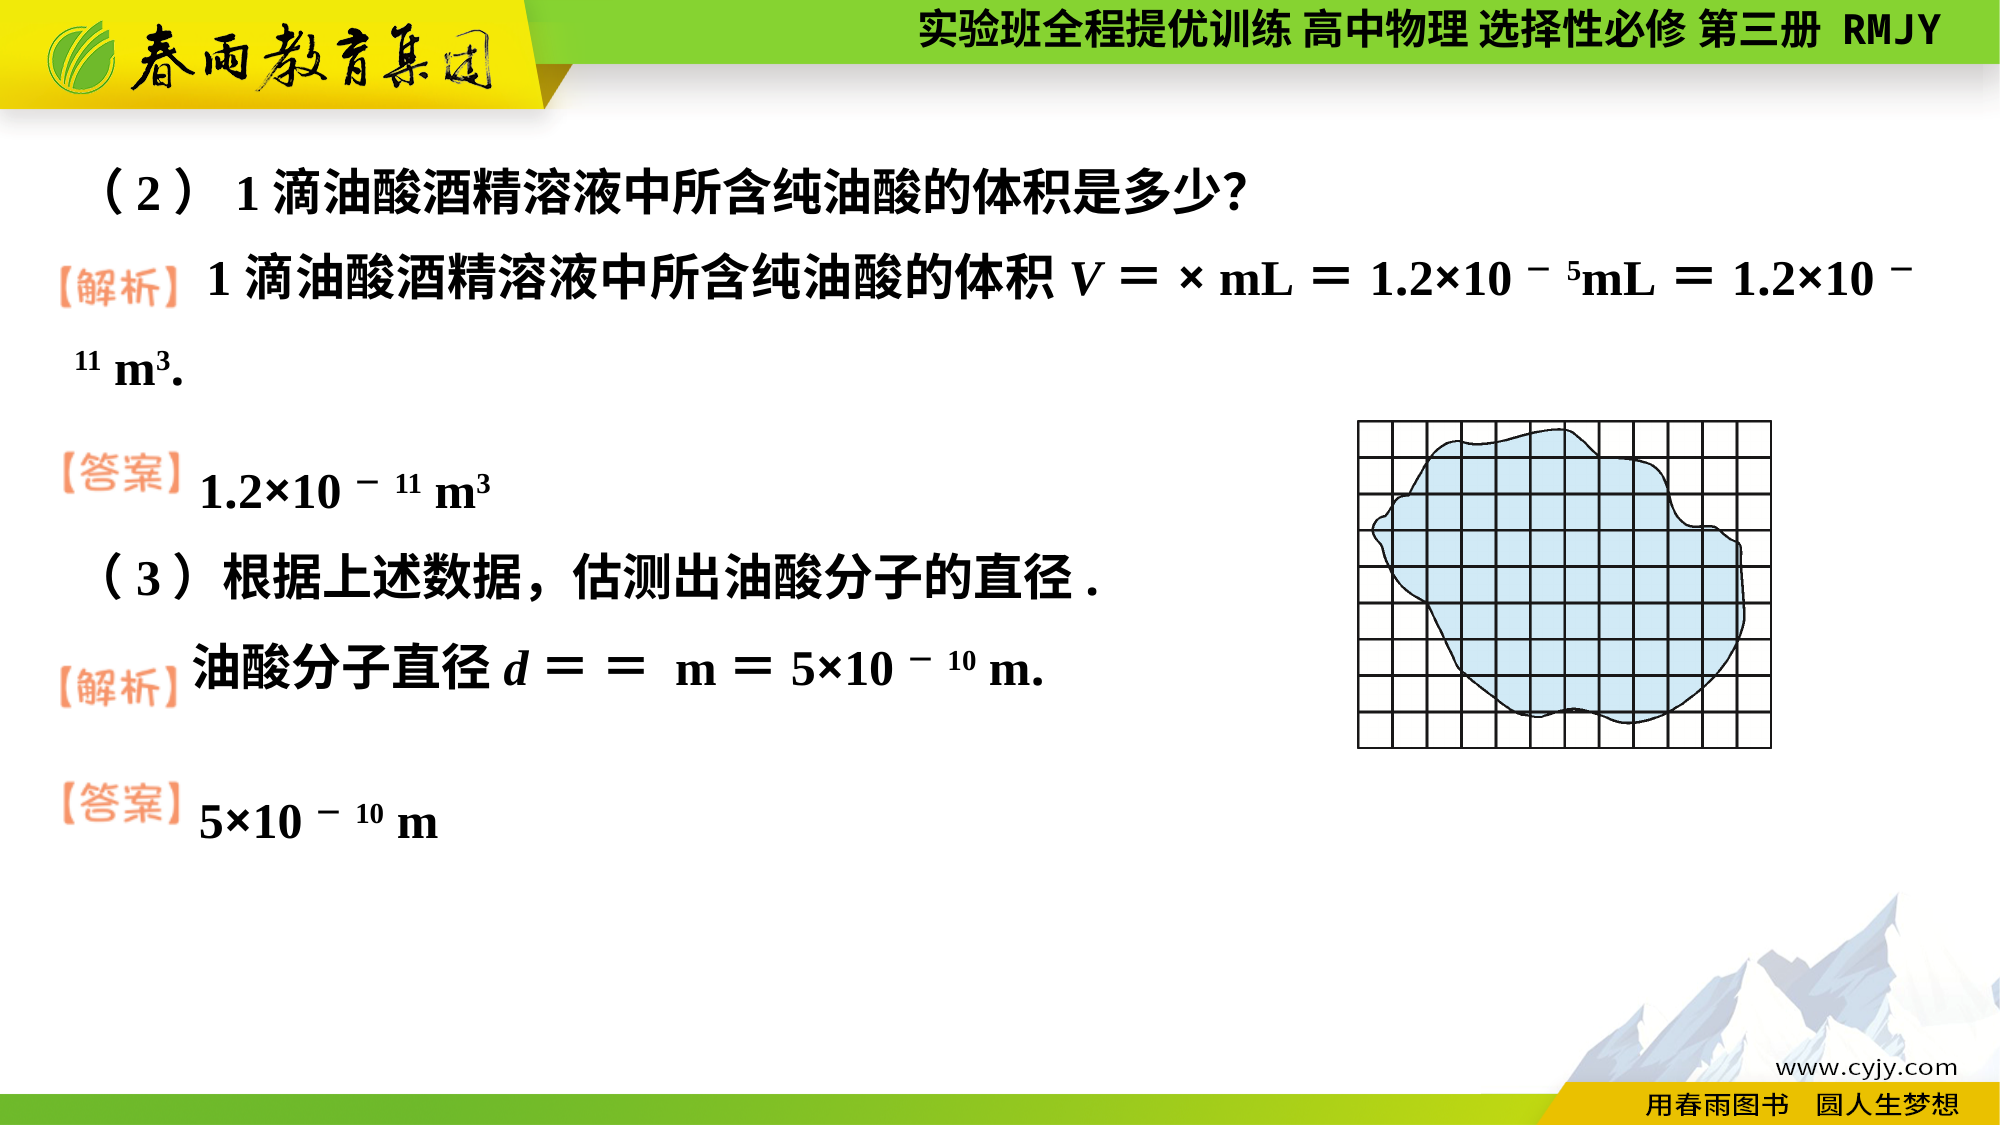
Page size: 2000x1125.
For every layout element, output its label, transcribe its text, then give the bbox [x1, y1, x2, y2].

text_box 5×10－10 m [59, 751, 658, 857]
text_box 1.2×10－11 m3 [59, 420, 658, 507]
text_box （3）根据上述数据，估测出油酸分子的直径. [59, 507, 1161, 613]
list （2）1滴油酸酒精溶液中所含纯油酸的体积是多少？ [59, 122, 1944, 217]
picture [0, 0, 2000, 1125]
